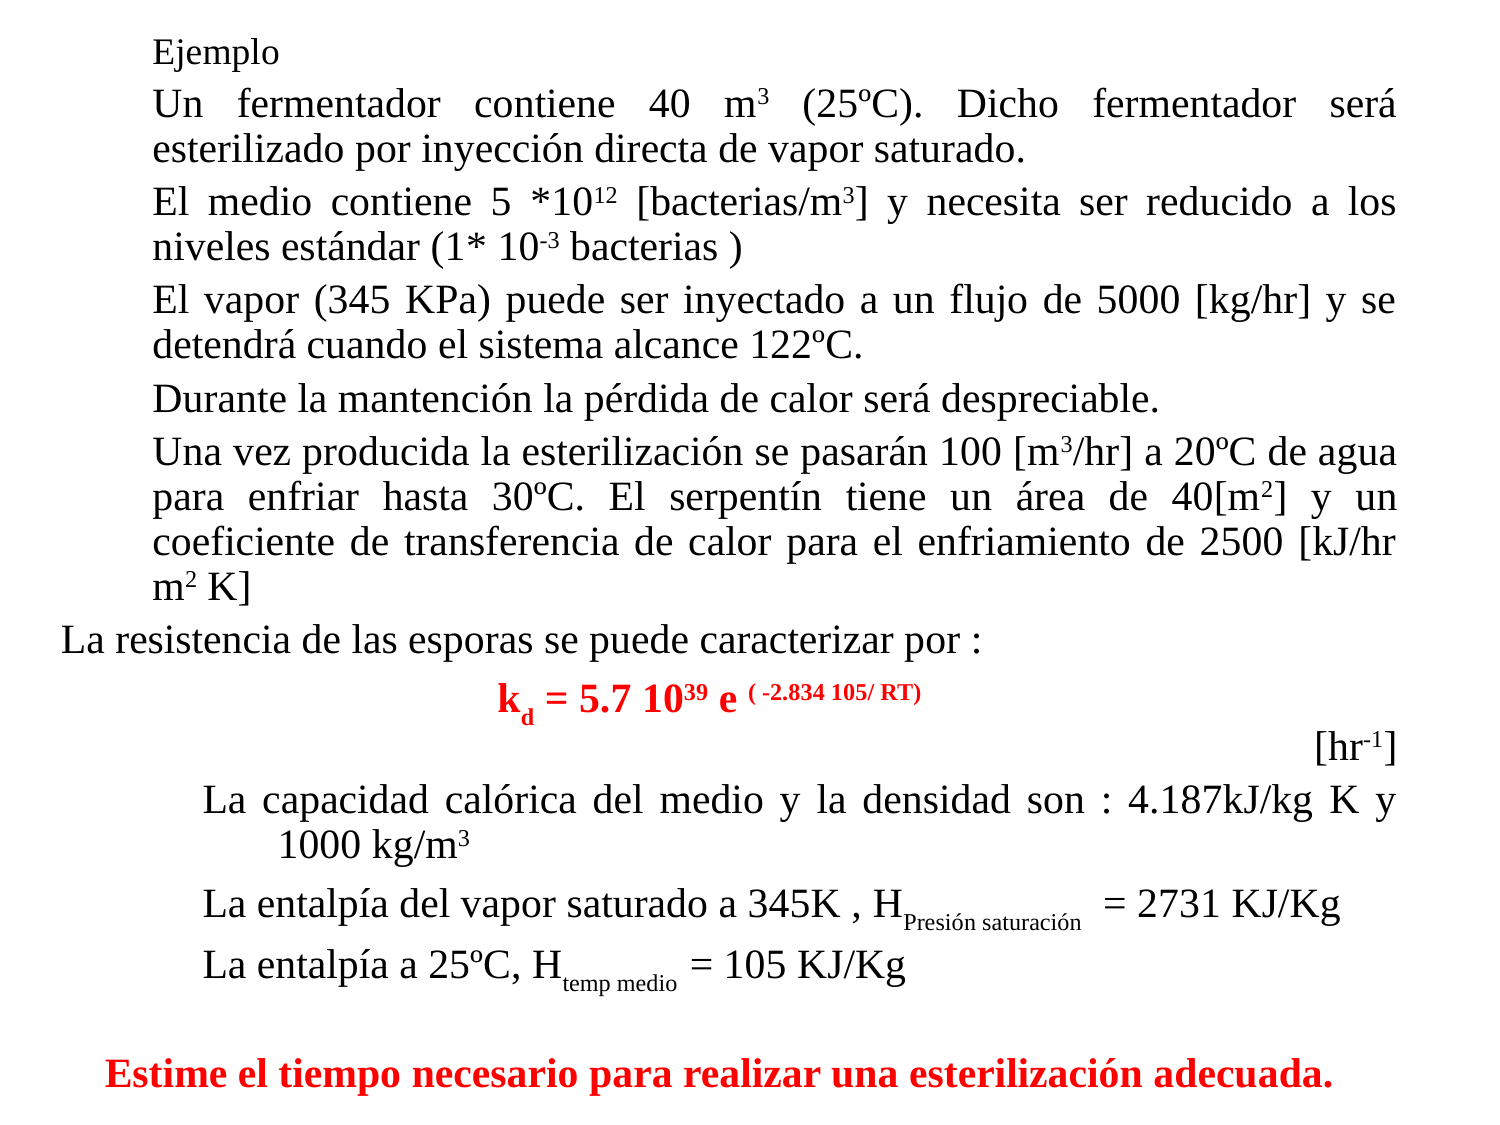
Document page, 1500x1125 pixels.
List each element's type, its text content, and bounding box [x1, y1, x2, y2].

list Ejemplo Un fermentador contiene 40 m3 (25ºC). Dicho fermentador será esterilizado por inyección directa de vapor saturado. El medio contiene 5 *1012 [bacterias/m3] y necesita ser reducido a los niveles estándar (1* 10-3 bacterias ) El vapor (345 KPa) puede ser inyectado a un flujo de 5000 [kg/hr] y se detendrá cuando el sistema alcance 122ºC. Durante la mantención la pérdida de calor será despreciable. Una vez producida la esterilización se pasarán 100 [m3/hr] a 20ºC de agua para enfriar hasta 30ºC. El serpentín tiene un área de 40[m2] y un coeficiente de transferencia de calor para el enfriamiento de 2500 [kJ/hr m2 K] La resistencia de las esporas se puede caracterizar por : kd = 5.7 1039 e ( -2.834 105/ RT) [hr-1] La capacidad calórica del medio y la densidad son : 4.187kJ/kg K y 1000 kg/m3 La entalpía del vapor saturado a 345K , HPresión saturación = 2731 KJ/Kg La entalpía a 25ºC, Htemp medio = 105 KJ/Kg Estime el tiempo necesario para realizar una esterilización adecuada. [37, 24, 1413, 588]
